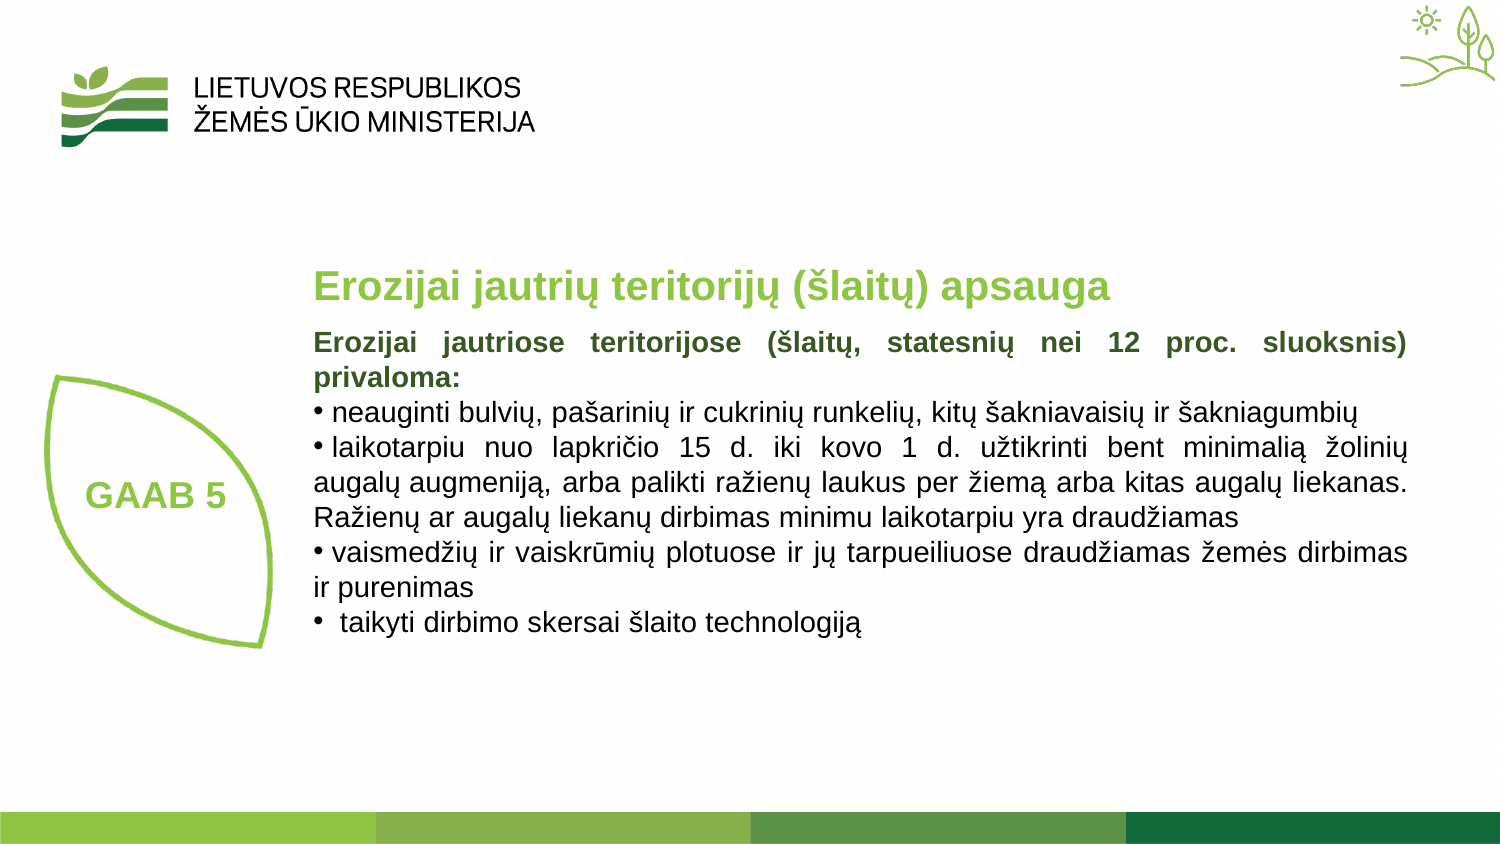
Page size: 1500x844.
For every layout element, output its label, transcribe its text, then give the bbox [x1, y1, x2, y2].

text_box Erozijai jautriose teritorijose (šlaitų, statesnių nei 12 proc. sluoksnis) privaloma:​ neauginti bulvių, pašarinių ir cukrinių runkelių, kitų šakniavaisių ir šakniagumbių​ laikotarpiu nuo lapkričio 15 d. iki kovo 1 d. užtikrinti bent minimalią žolinių augalų augmeniją, arba palikti ražienų laukus per žiemą arba kitas augalų liekanas. Ražienų ar augalų liekanų dirbimas minimu laikotarpiu yra draudžiamas​ vaismedžių ir vaiskrūmių plotuose ir jų tarpueiliuose draudžiamas žemės dirbimas ir purenimas​ taikyti dirbimo skersai šlaito technologiją​ [298, 315, 1424, 646]
text_box Erozijai jautrių teritorijų (šlaitų) apsauga ​​ [298, 250, 1278, 315]
picture [0, 0, 1500, 844]
